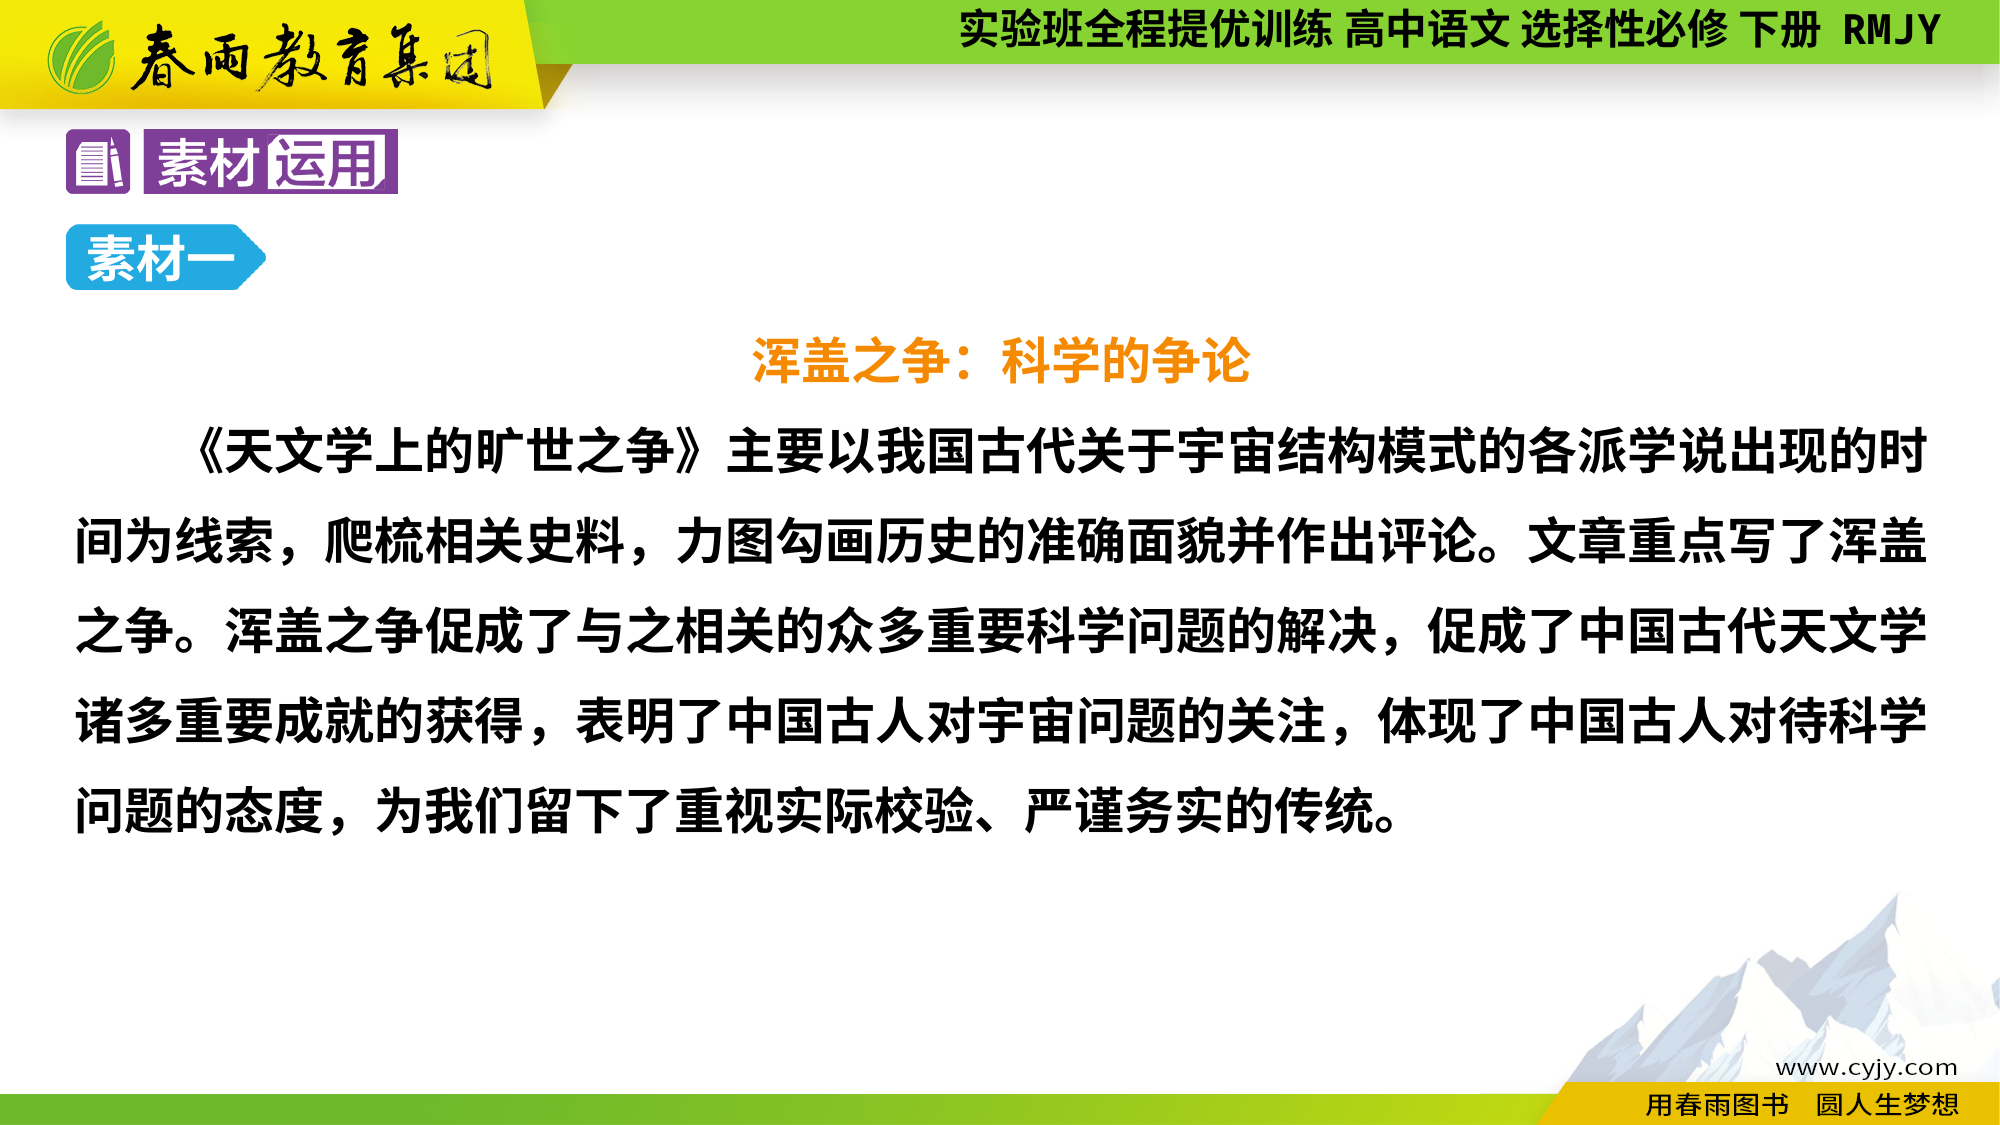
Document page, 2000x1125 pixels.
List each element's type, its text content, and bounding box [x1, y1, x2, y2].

list 浑盖之争：科学的争论 《天文学上的旷世之争》主要以我国古代关于宇宙结构模式的各派学说出现的时间为线索，爬梳相关史料，力图勾画历史的准确面貌并作出评论。文章重点写了浑盖之争。浑盖之争促成了与之相关的众多重要科学问题的解决，促成了中国古代天文学诸多重要成就的获得，表明了中国古人对宇宙问题的关注，体现了中国古人对待科学问题的态度，为我们留下了重视实际校验、严谨务实的传统。 [59, 292, 1944, 853]
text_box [66, 219, 266, 296]
picture [0, 0, 2000, 1125]
